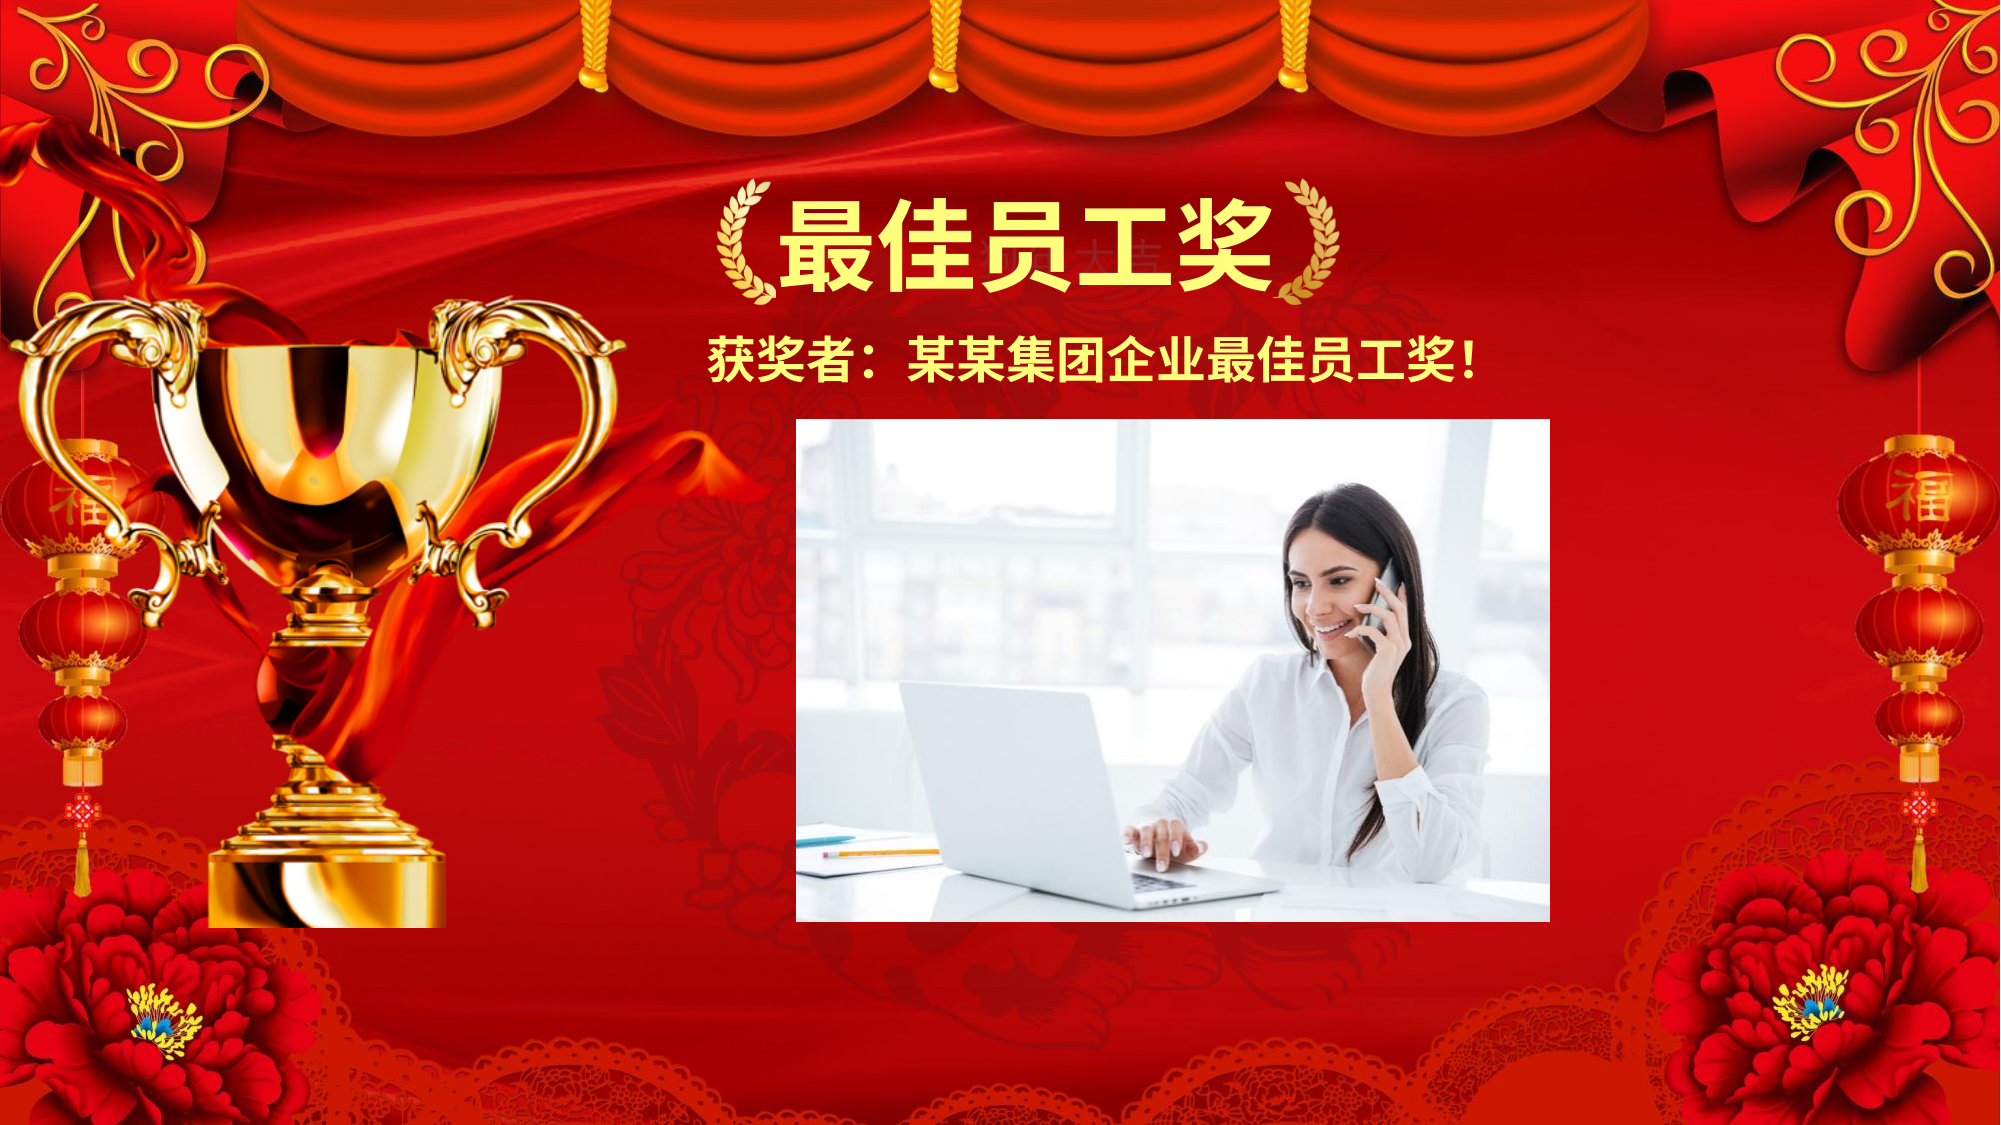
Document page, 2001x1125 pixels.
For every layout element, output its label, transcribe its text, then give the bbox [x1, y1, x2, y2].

picture [0, 0, 2000, 1125]
text_box 获奖者：某某集团企业最佳员工奖！ [796, 318, 1527, 399]
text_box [716, 173, 1339, 316]
